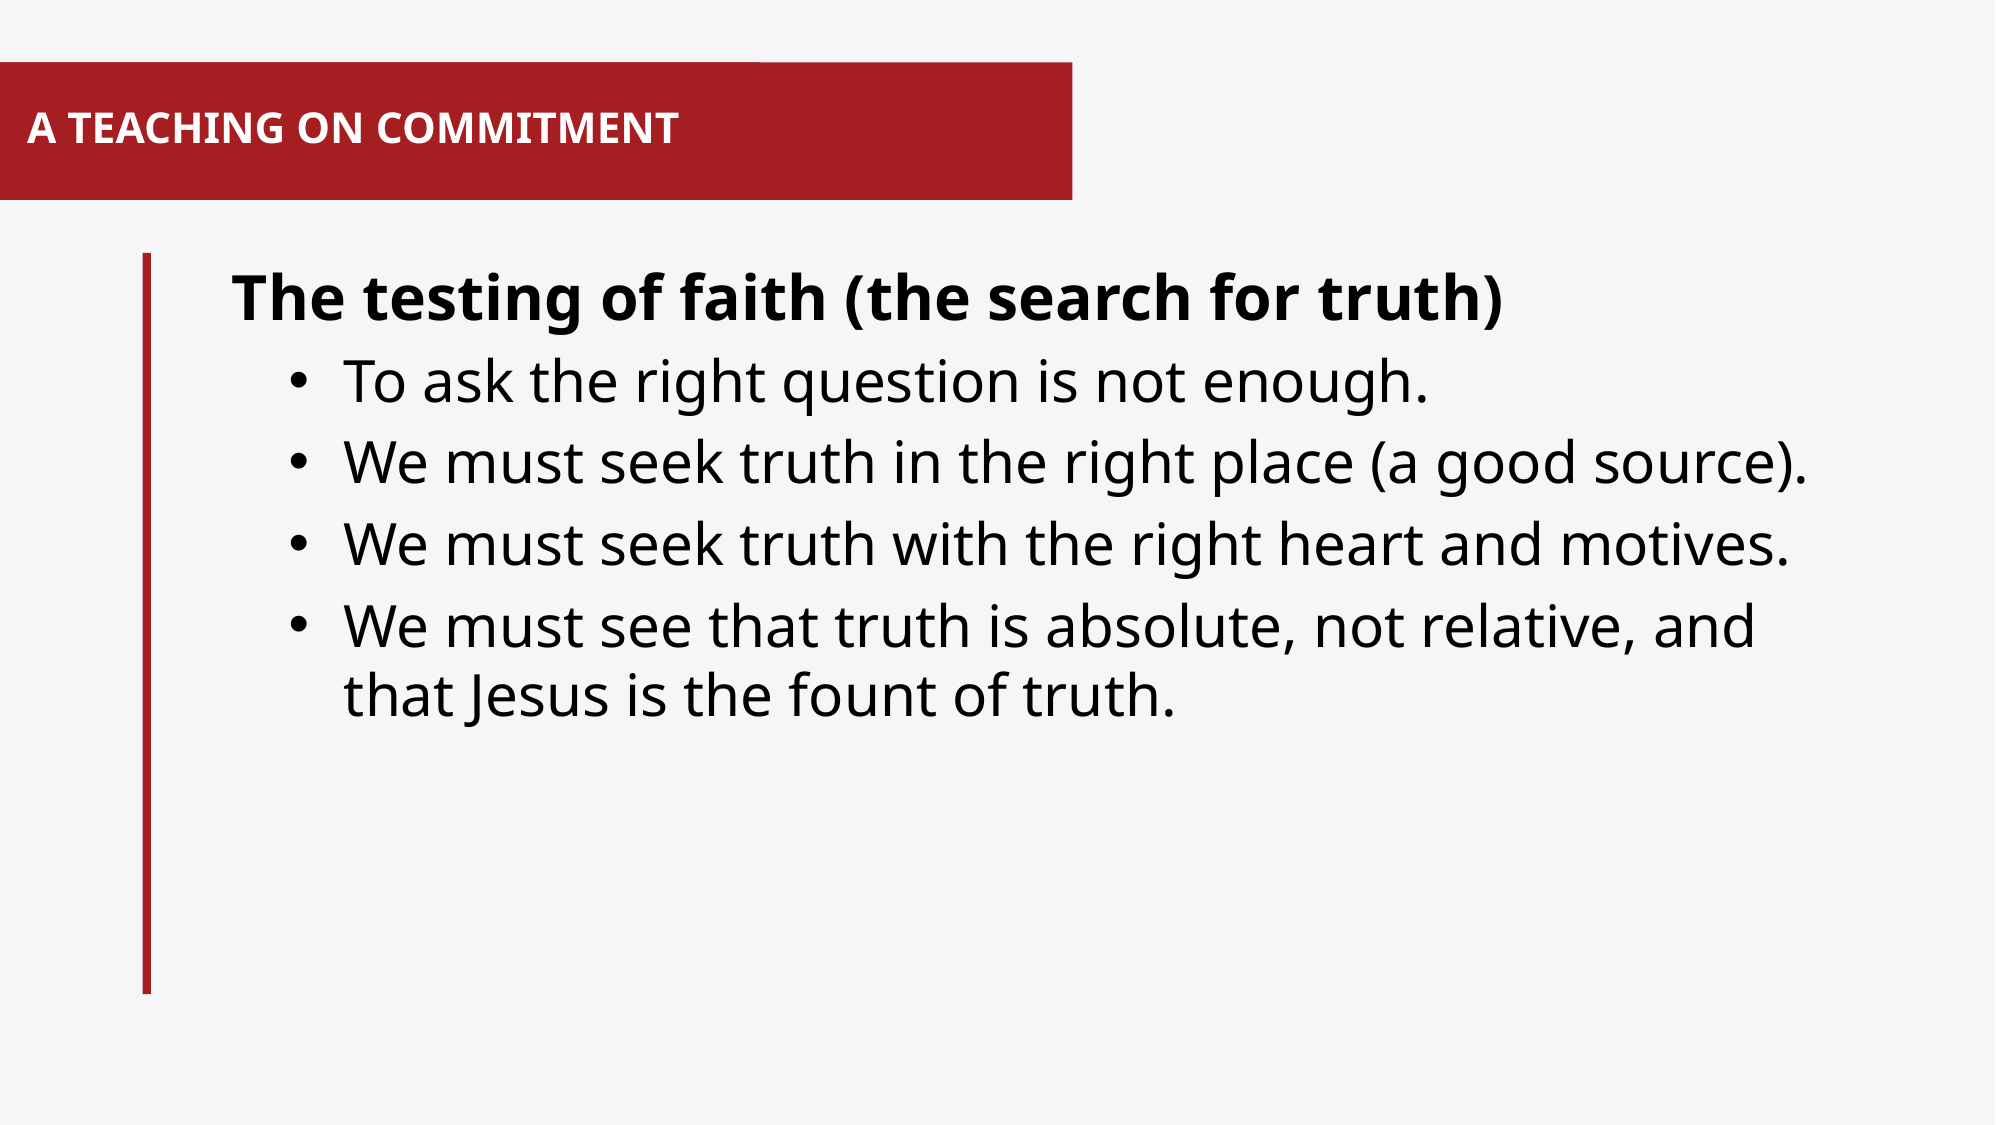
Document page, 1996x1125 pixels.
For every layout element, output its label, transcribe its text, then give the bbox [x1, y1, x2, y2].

title A TEACHING ON COMMITMENT [0, 62, 1073, 200]
subtitle The testing of faith (the search for truth) To ask the right question is not enough. We must seek truth in the right place (a good source). We must seek truth with the right heart and motives. We must see that truth is absolute, not relative, and that Jesus is the fount of truth. [197, 249, 1885, 1063]
